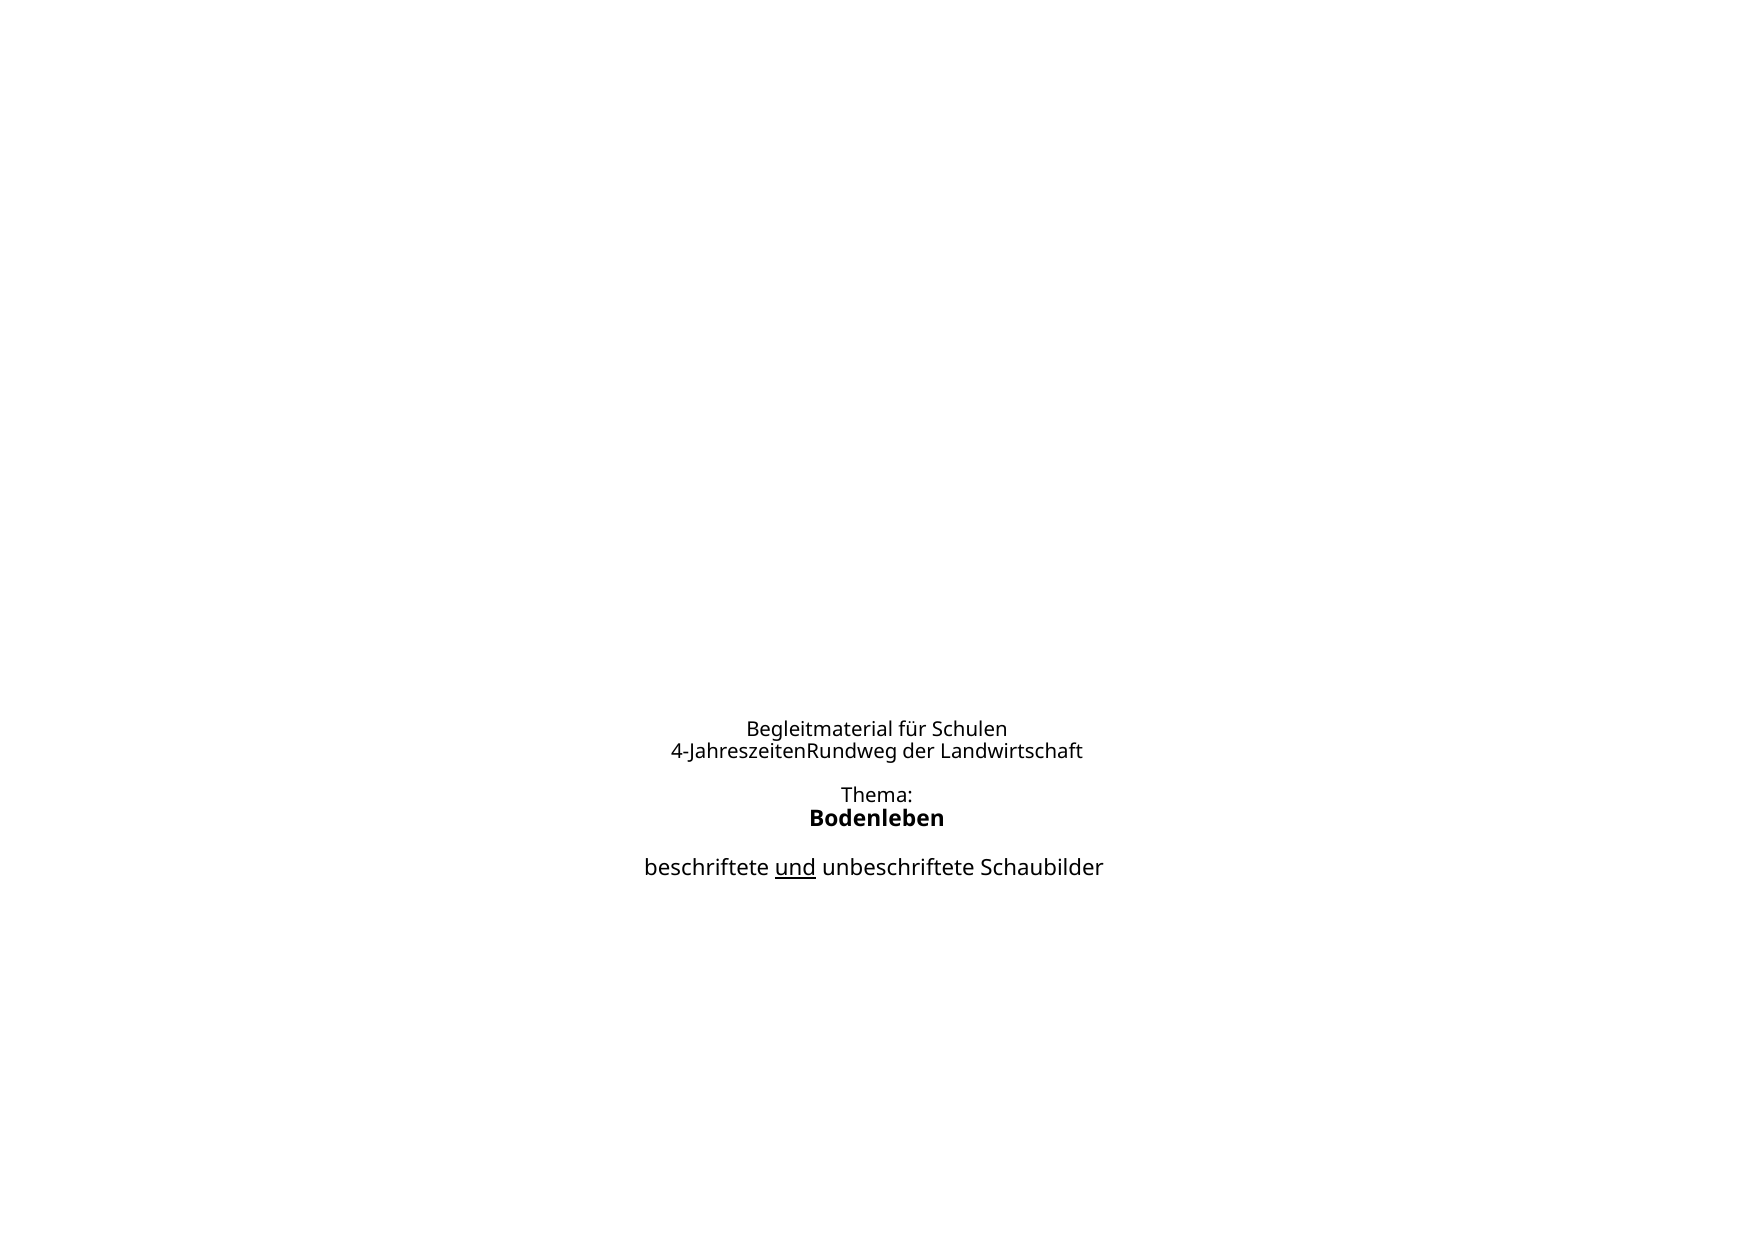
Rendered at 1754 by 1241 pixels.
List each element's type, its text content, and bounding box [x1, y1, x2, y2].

title Begleitmaterial für Schulen 4-JahreszeitenRundweg der Landwirtschaft Thema: Bodenleben beschriftete und unbeschriftete Schaubilder [219, 710, 1535, 902]
